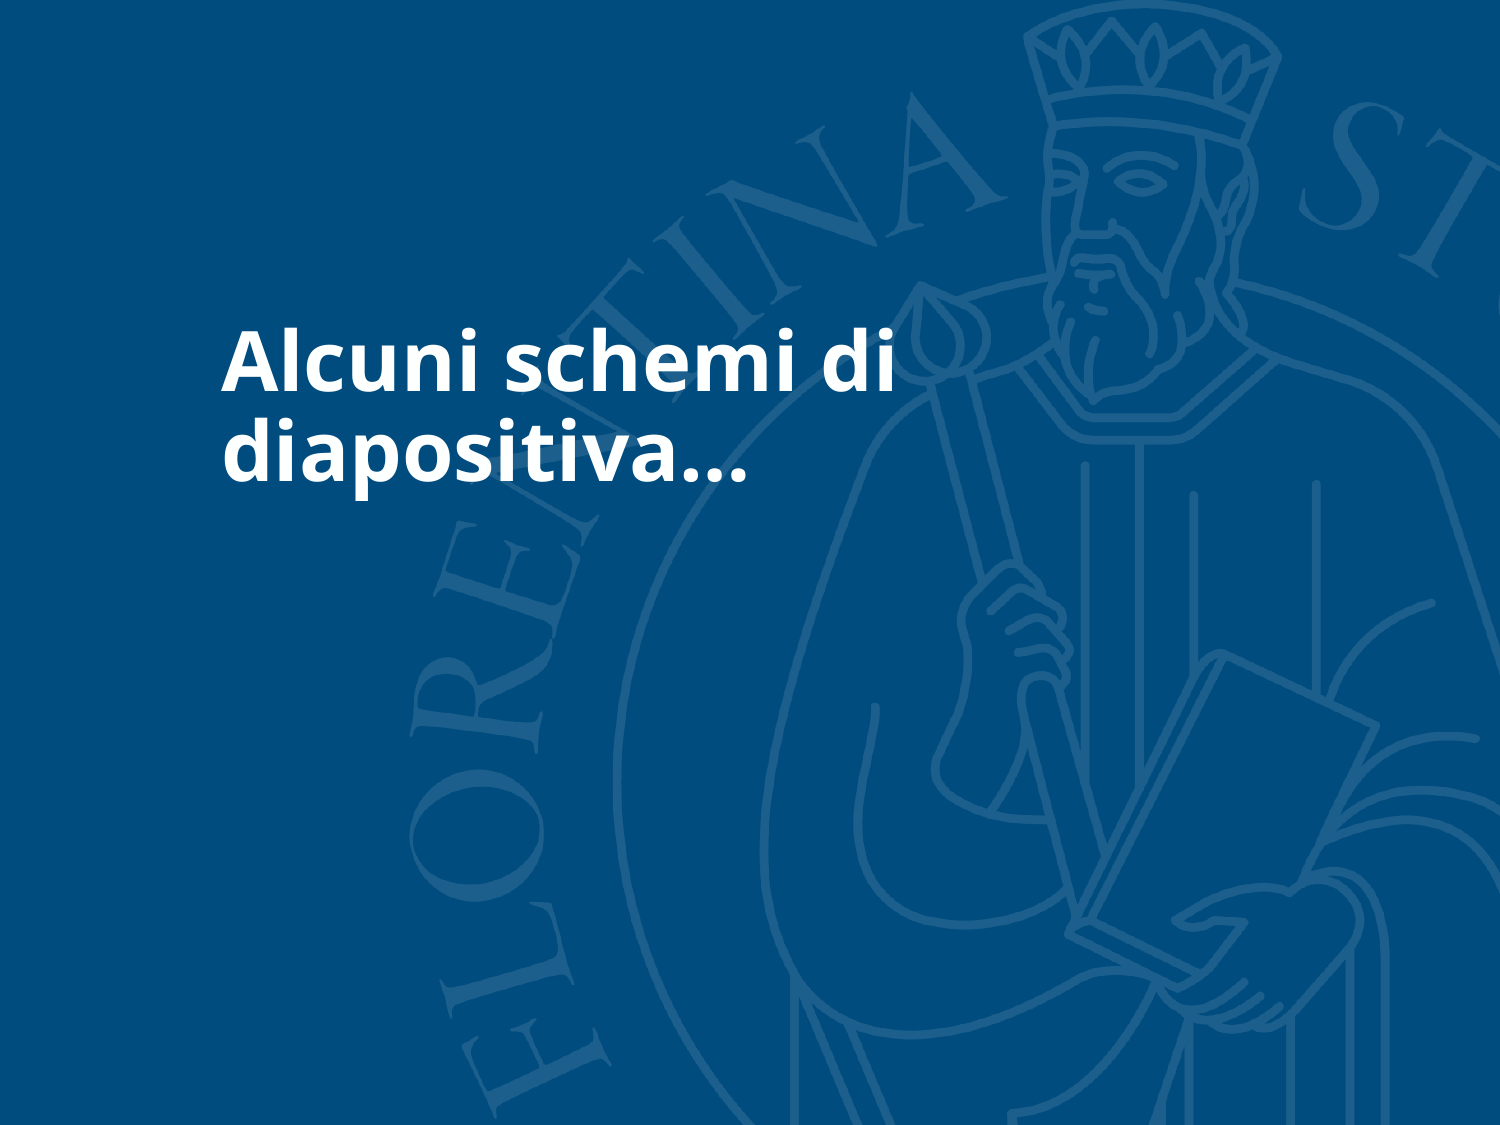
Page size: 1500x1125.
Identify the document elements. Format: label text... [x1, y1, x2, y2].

title Alcuni schemi di diapositiva… [206, 311, 1362, 563]
